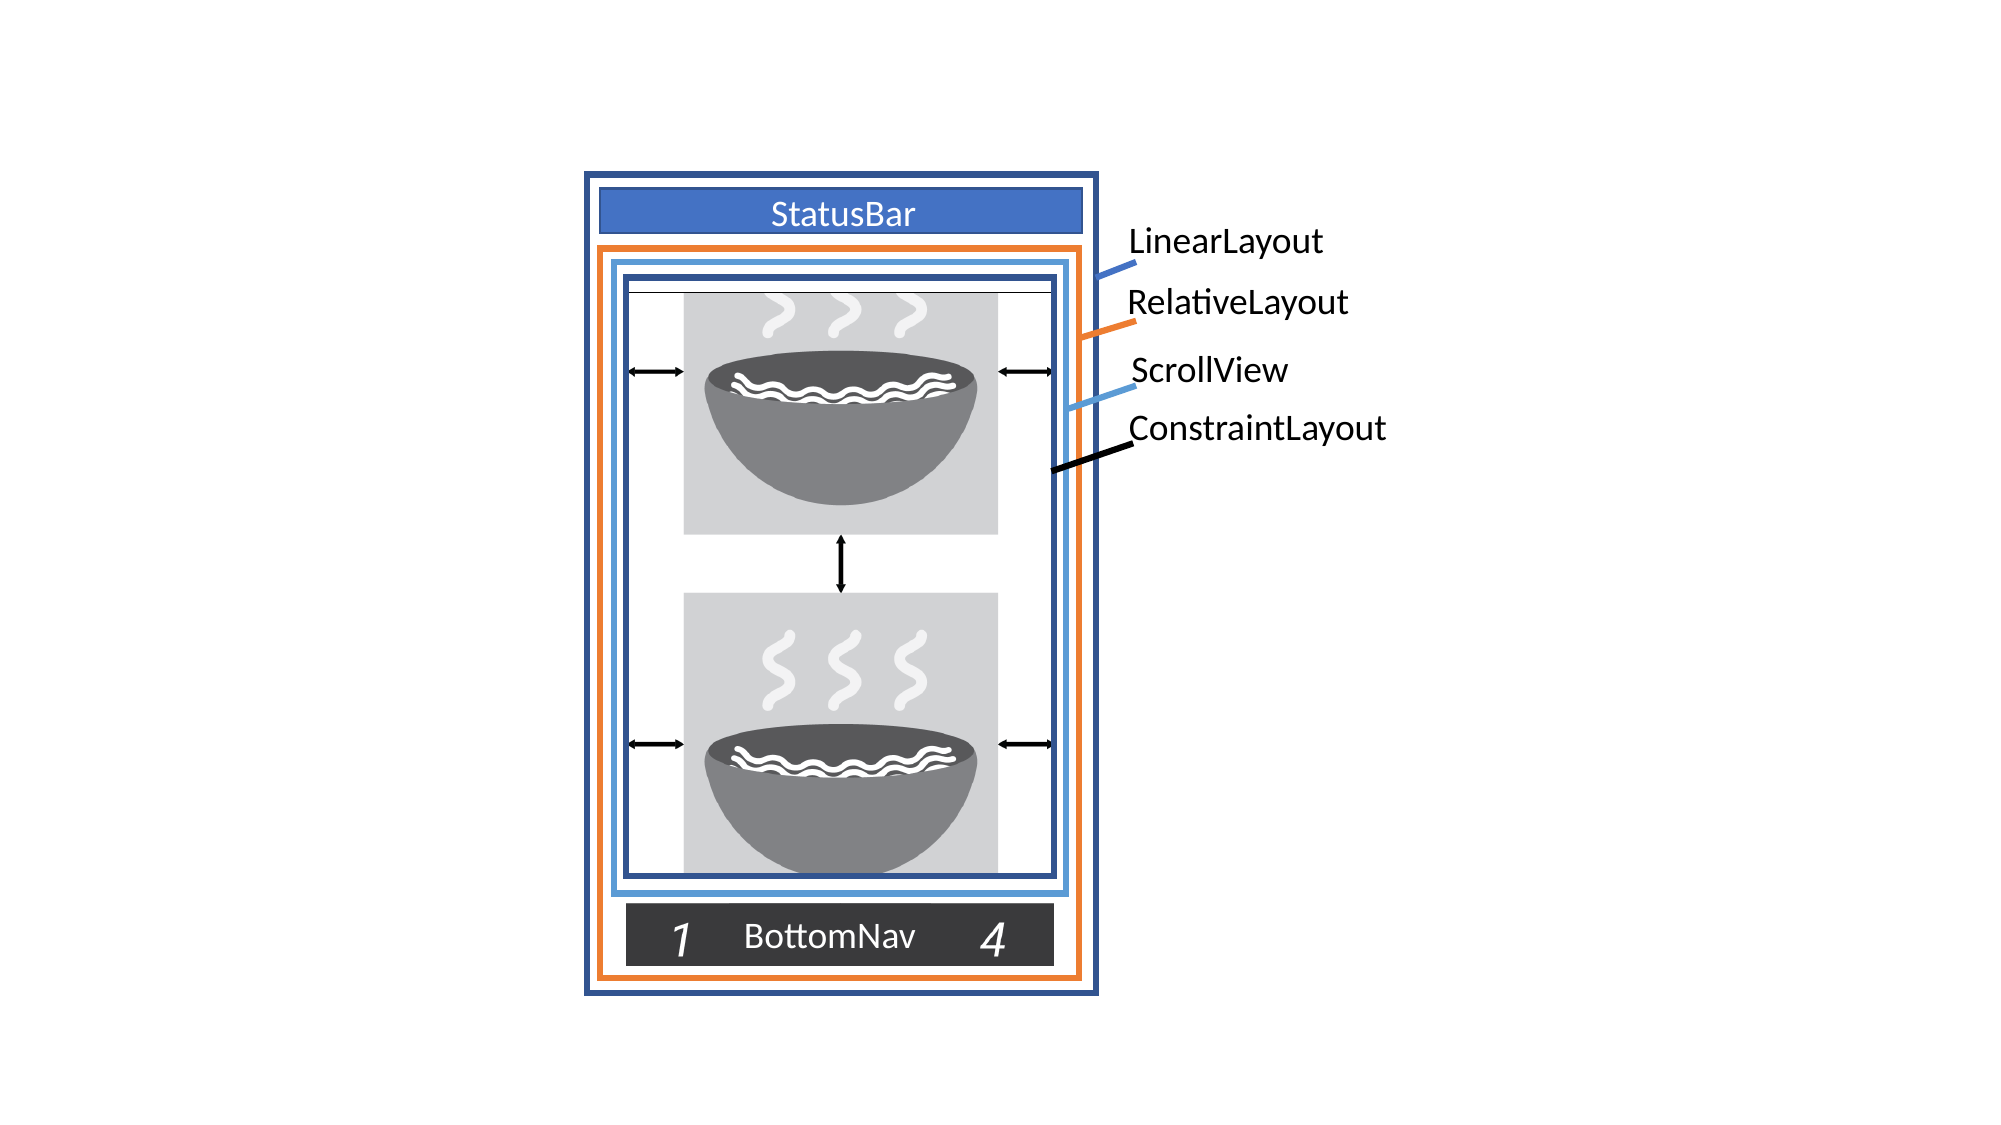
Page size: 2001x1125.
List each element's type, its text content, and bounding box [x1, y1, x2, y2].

text_box StatusBar [756, 181, 932, 242]
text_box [1078, 320, 1137, 339]
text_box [1051, 443, 1134, 472]
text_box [1068, 385, 1137, 409]
picture [626, 292, 1054, 877]
text_box LinearLayout [1113, 209, 1339, 269]
text_box [586, 173, 1097, 994]
text_box ConstraintLayout [1114, 395, 1403, 456]
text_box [1095, 261, 1137, 278]
picture [626, 903, 1054, 966]
text_box RelativeLayout [1112, 269, 1365, 330]
text_box ScrollView [1116, 337, 1304, 395]
